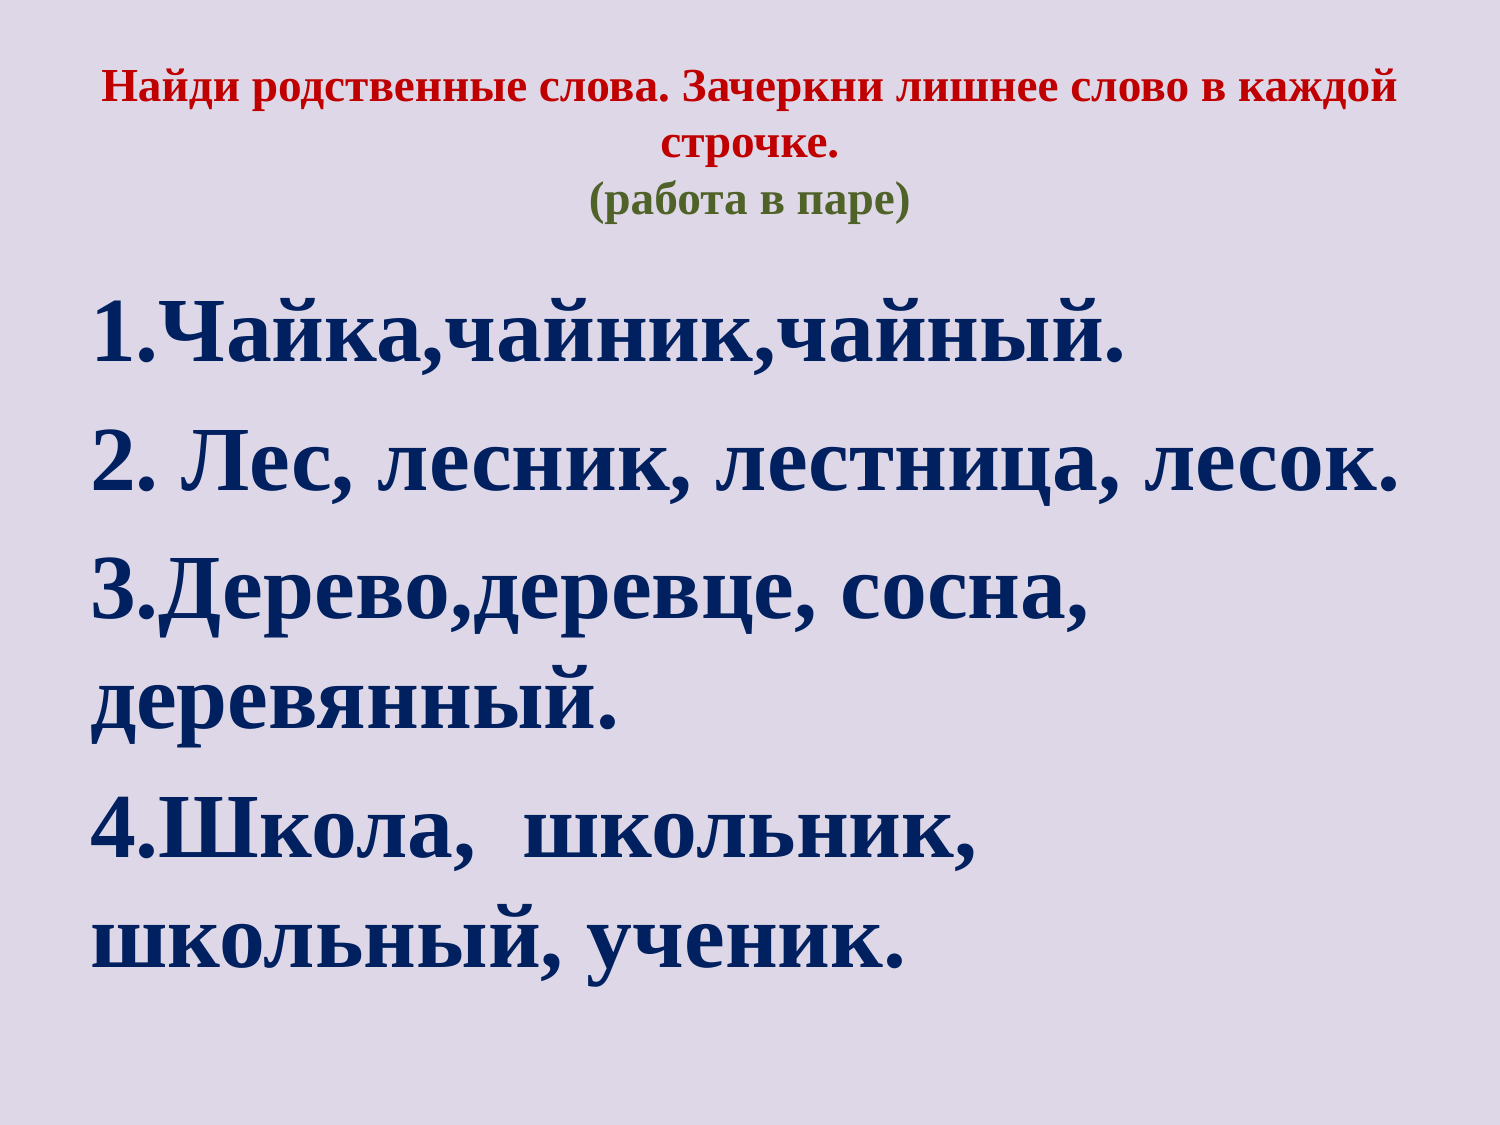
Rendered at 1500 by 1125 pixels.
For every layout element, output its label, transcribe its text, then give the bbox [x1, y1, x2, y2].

list 1.Чайка,чайник,чайный. 2. Лес, лесник, лестница, лесок. 3.Дерево,деревце, сосна, деревянный. 4.Школа, школьник, школьный, ученик. [75, 262, 1425, 1005]
title Найди родственные слова. Зачеркни лишнее слово в каждой строчке. (работа в паре) [75, 45, 1425, 233]
